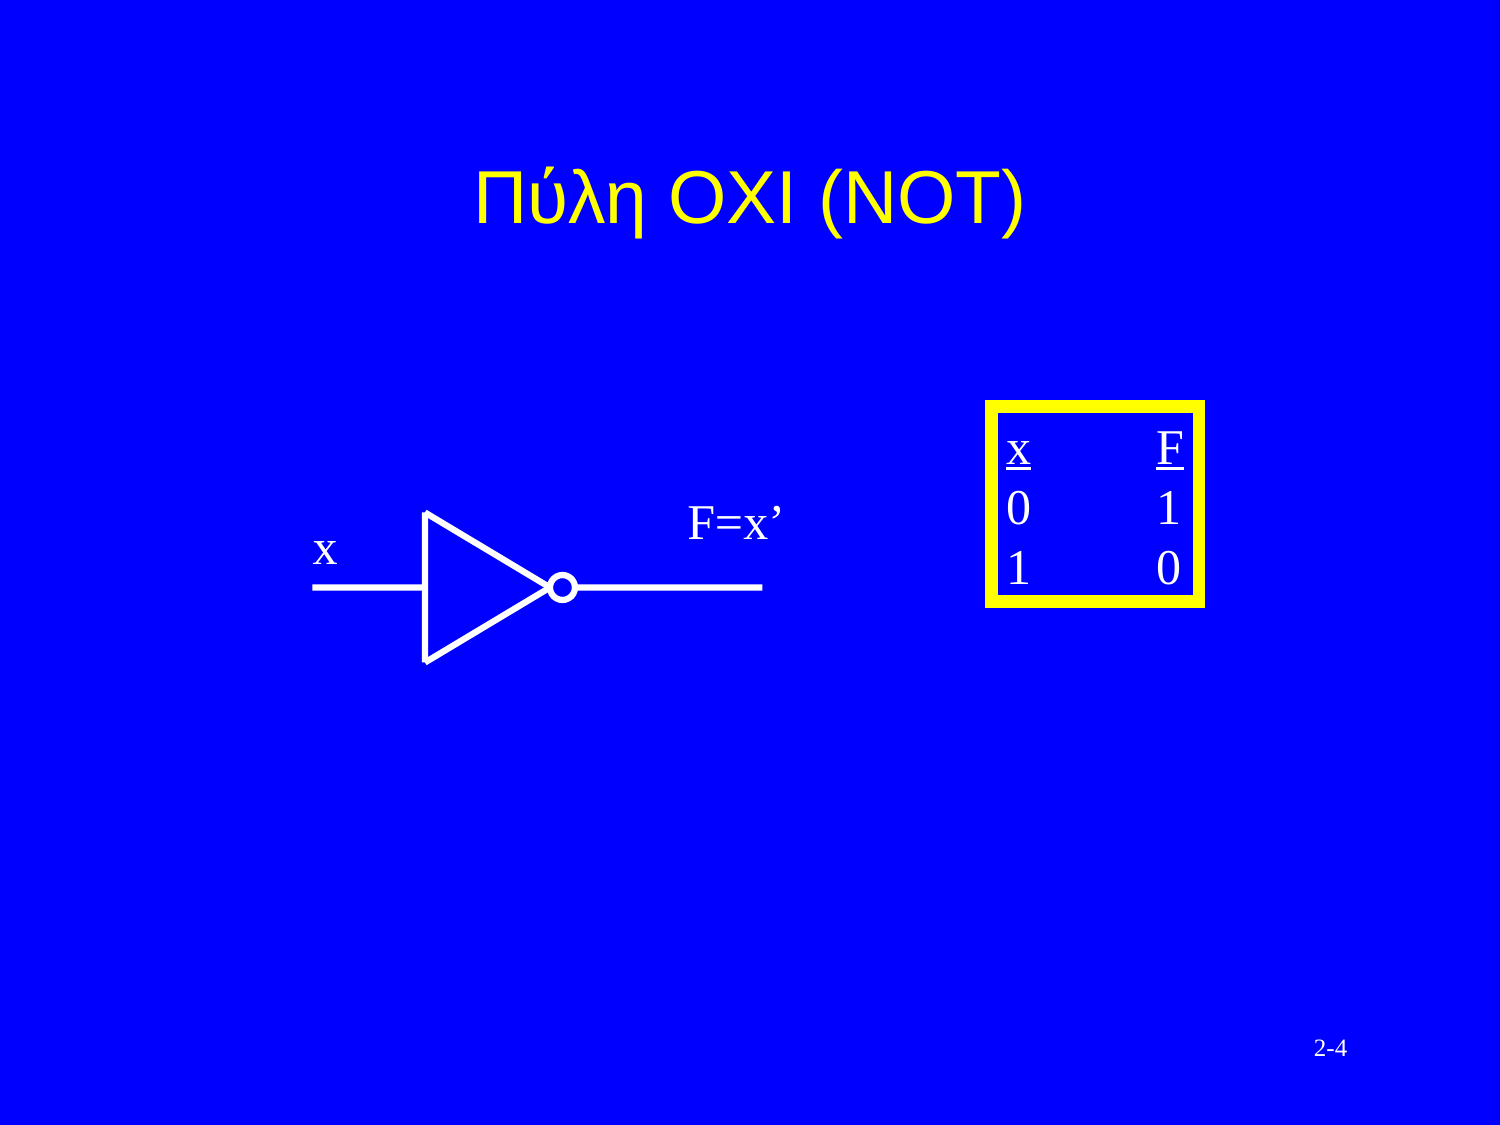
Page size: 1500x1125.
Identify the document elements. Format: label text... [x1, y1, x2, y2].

text_box [550, 575, 575, 601]
title Πύλη ΟΧΙ (ΝΟΤ) [112, 99, 1388, 288]
text_box x [297, 506, 353, 582]
text_box x F 0 1 1 0 [991, 406, 1199, 602]
text_box F=x’ [672, 481, 801, 557]
